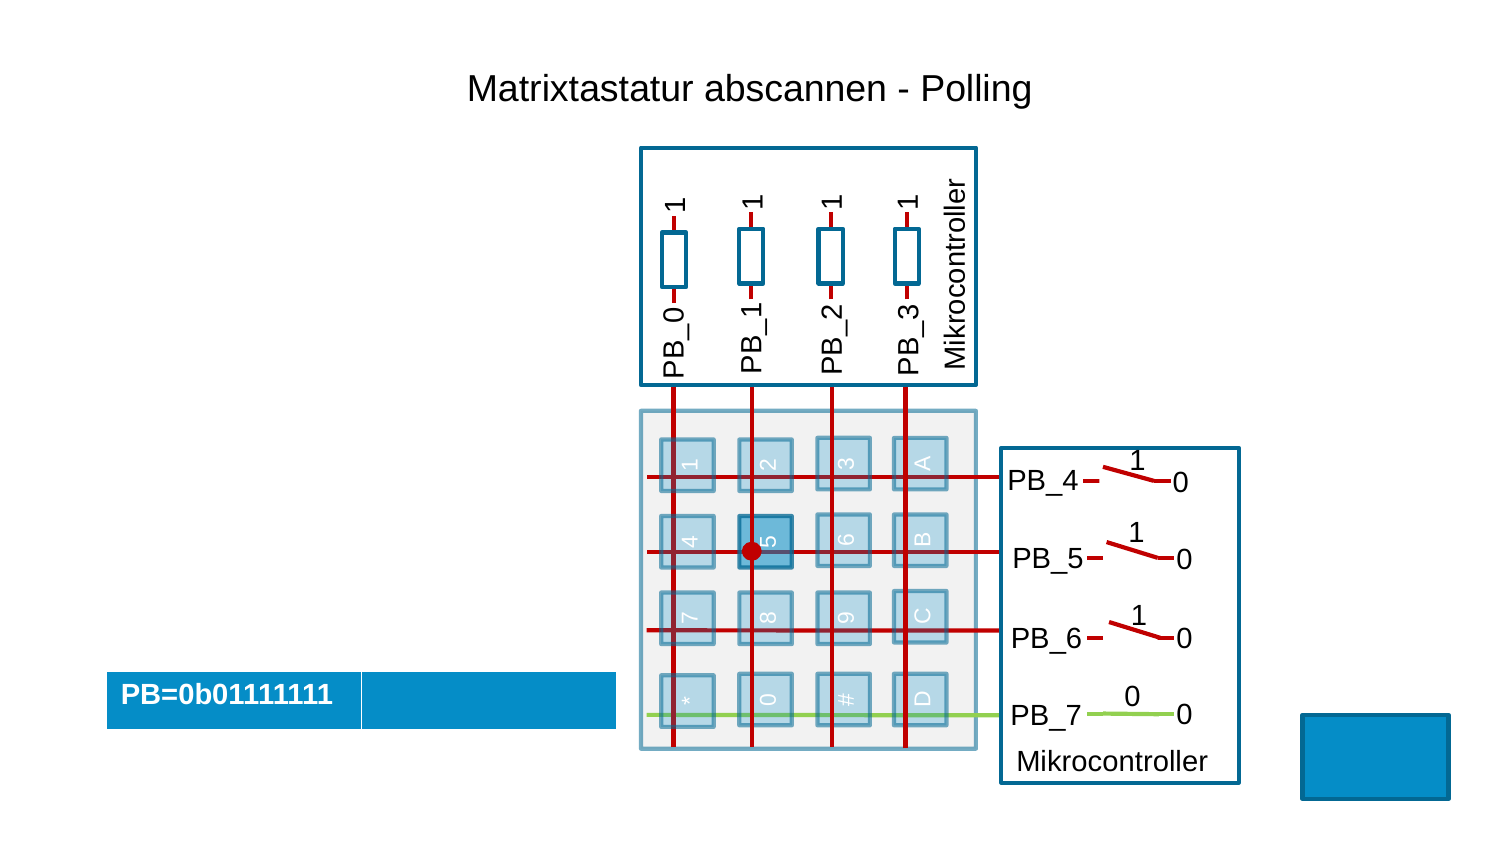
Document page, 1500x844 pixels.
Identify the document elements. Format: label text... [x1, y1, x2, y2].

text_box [640, 147, 1239, 786]
text_box [1300, 713, 1451, 801]
table_header PB=0b01111111 [107, 672, 361, 729]
table_header [362, 672, 616, 729]
title Matrixtastatur abscannen - Polling [50, 55, 1449, 125]
